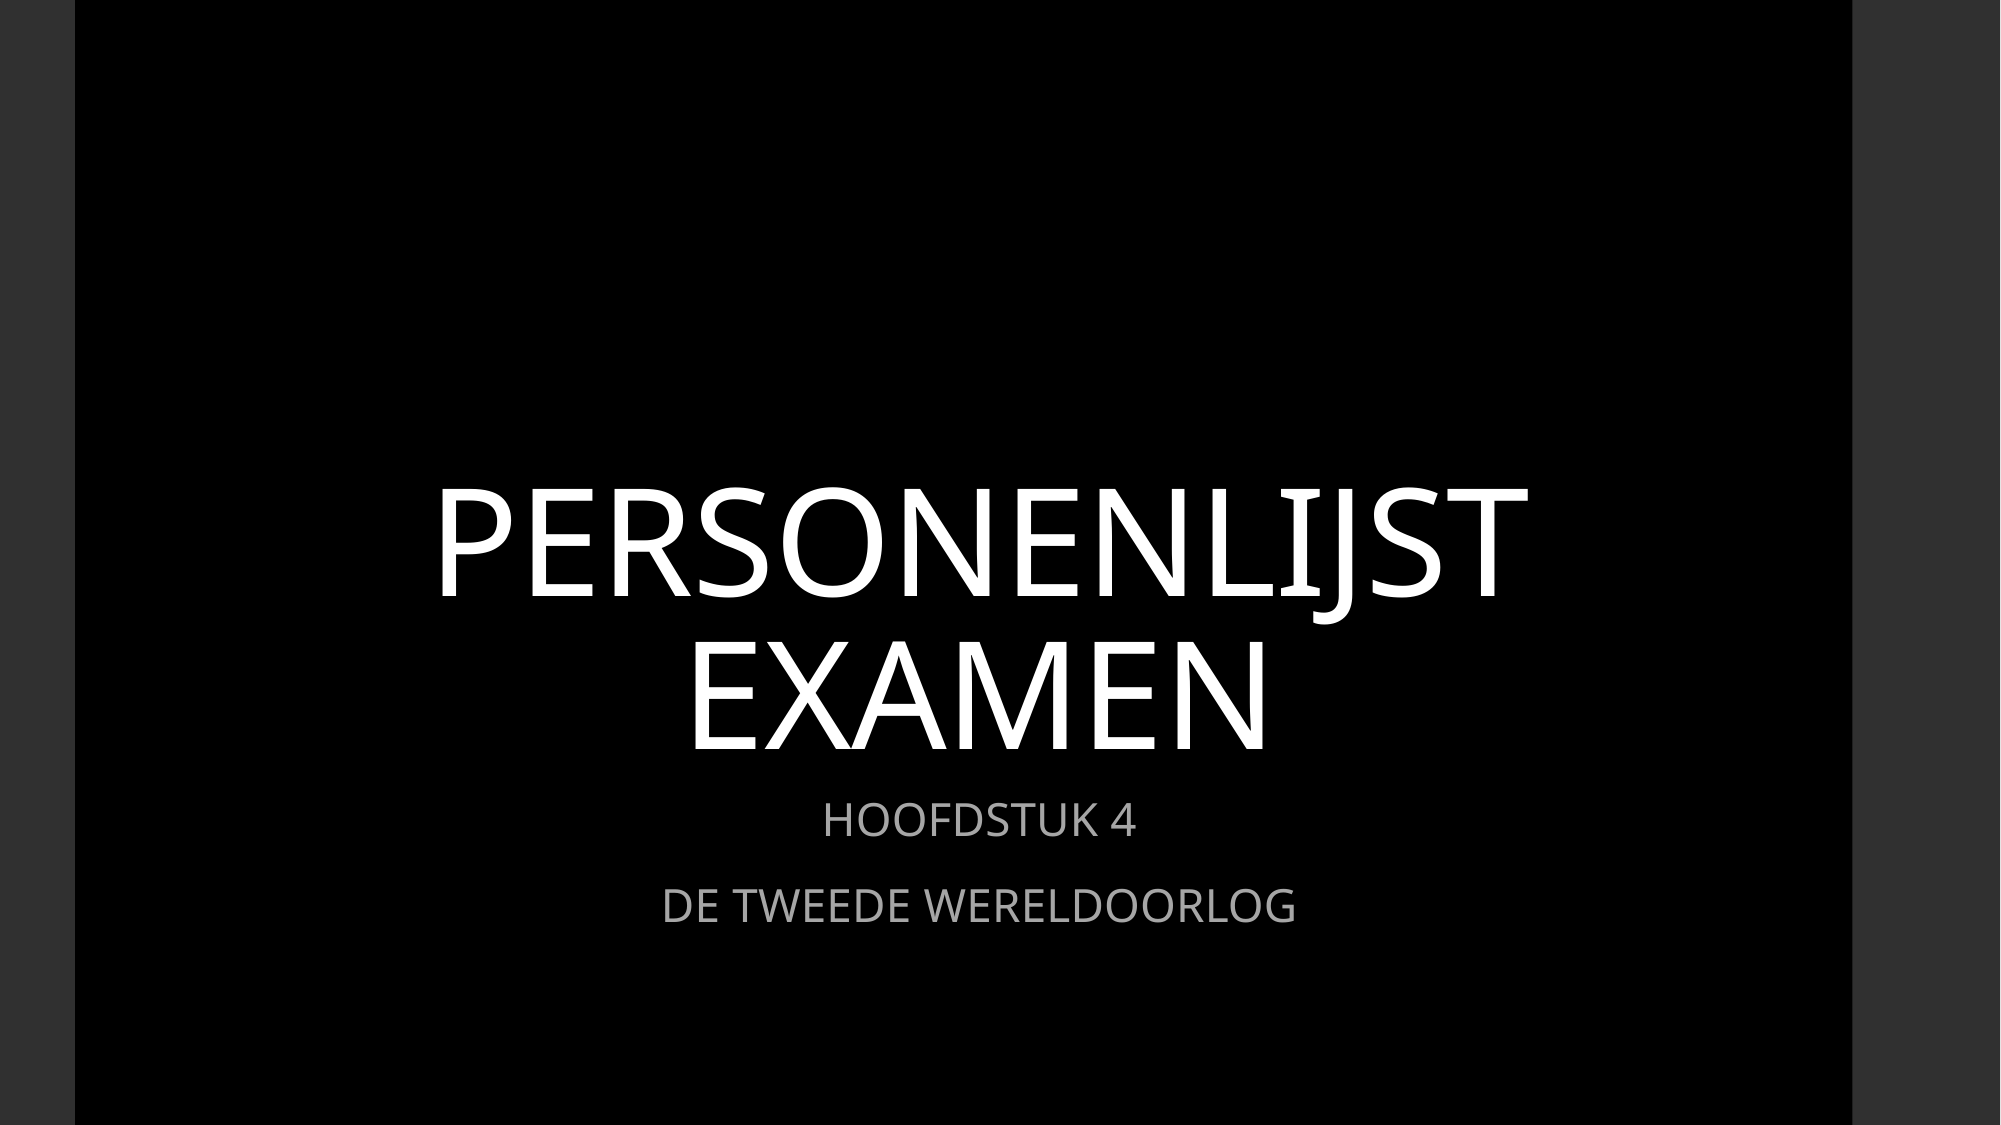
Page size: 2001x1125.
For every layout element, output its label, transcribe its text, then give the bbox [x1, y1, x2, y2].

title PERSONENLIJST EXAMEN [206, 124, 1752, 787]
subtitle HOOFDSTUK 4 DE TWEEDE WERELDOORLOG [206, 787, 1752, 1065]
